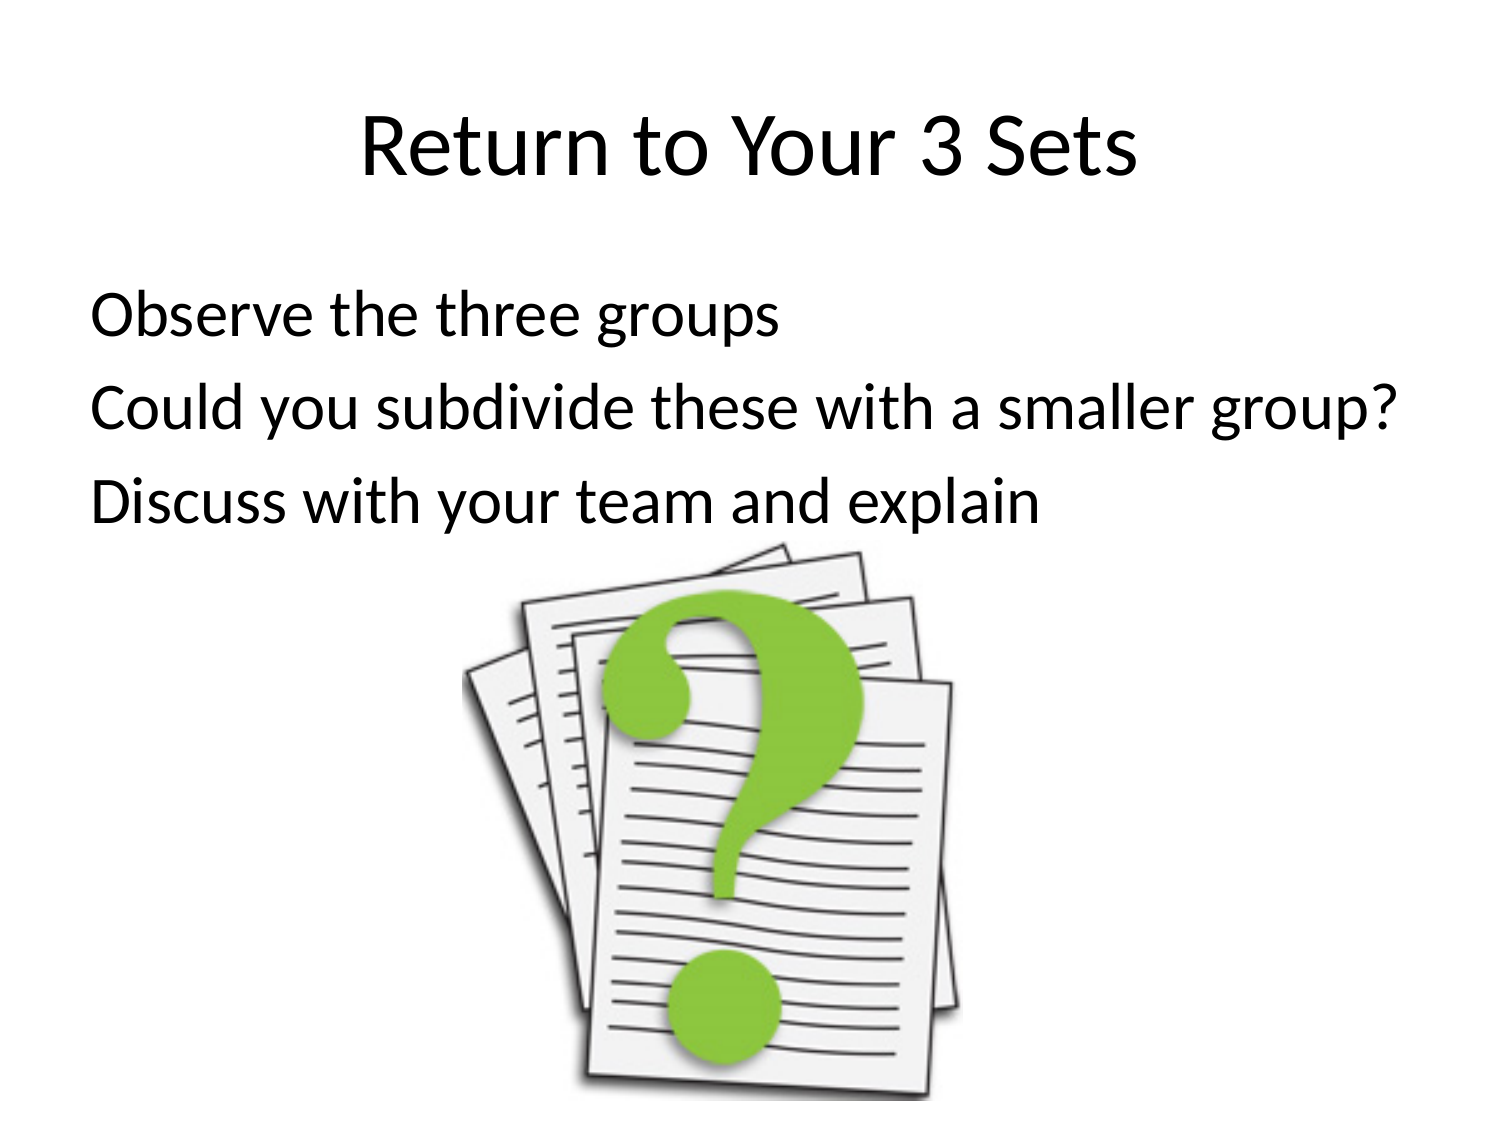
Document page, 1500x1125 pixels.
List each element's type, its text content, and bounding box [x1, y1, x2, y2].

title Return to Your 3 Sets [75, 45, 1425, 233]
picture [462, 540, 963, 1102]
list Observe the three groups Could you subdivide these with a smaller group? Discuss with your team and explain [75, 262, 1425, 1005]
